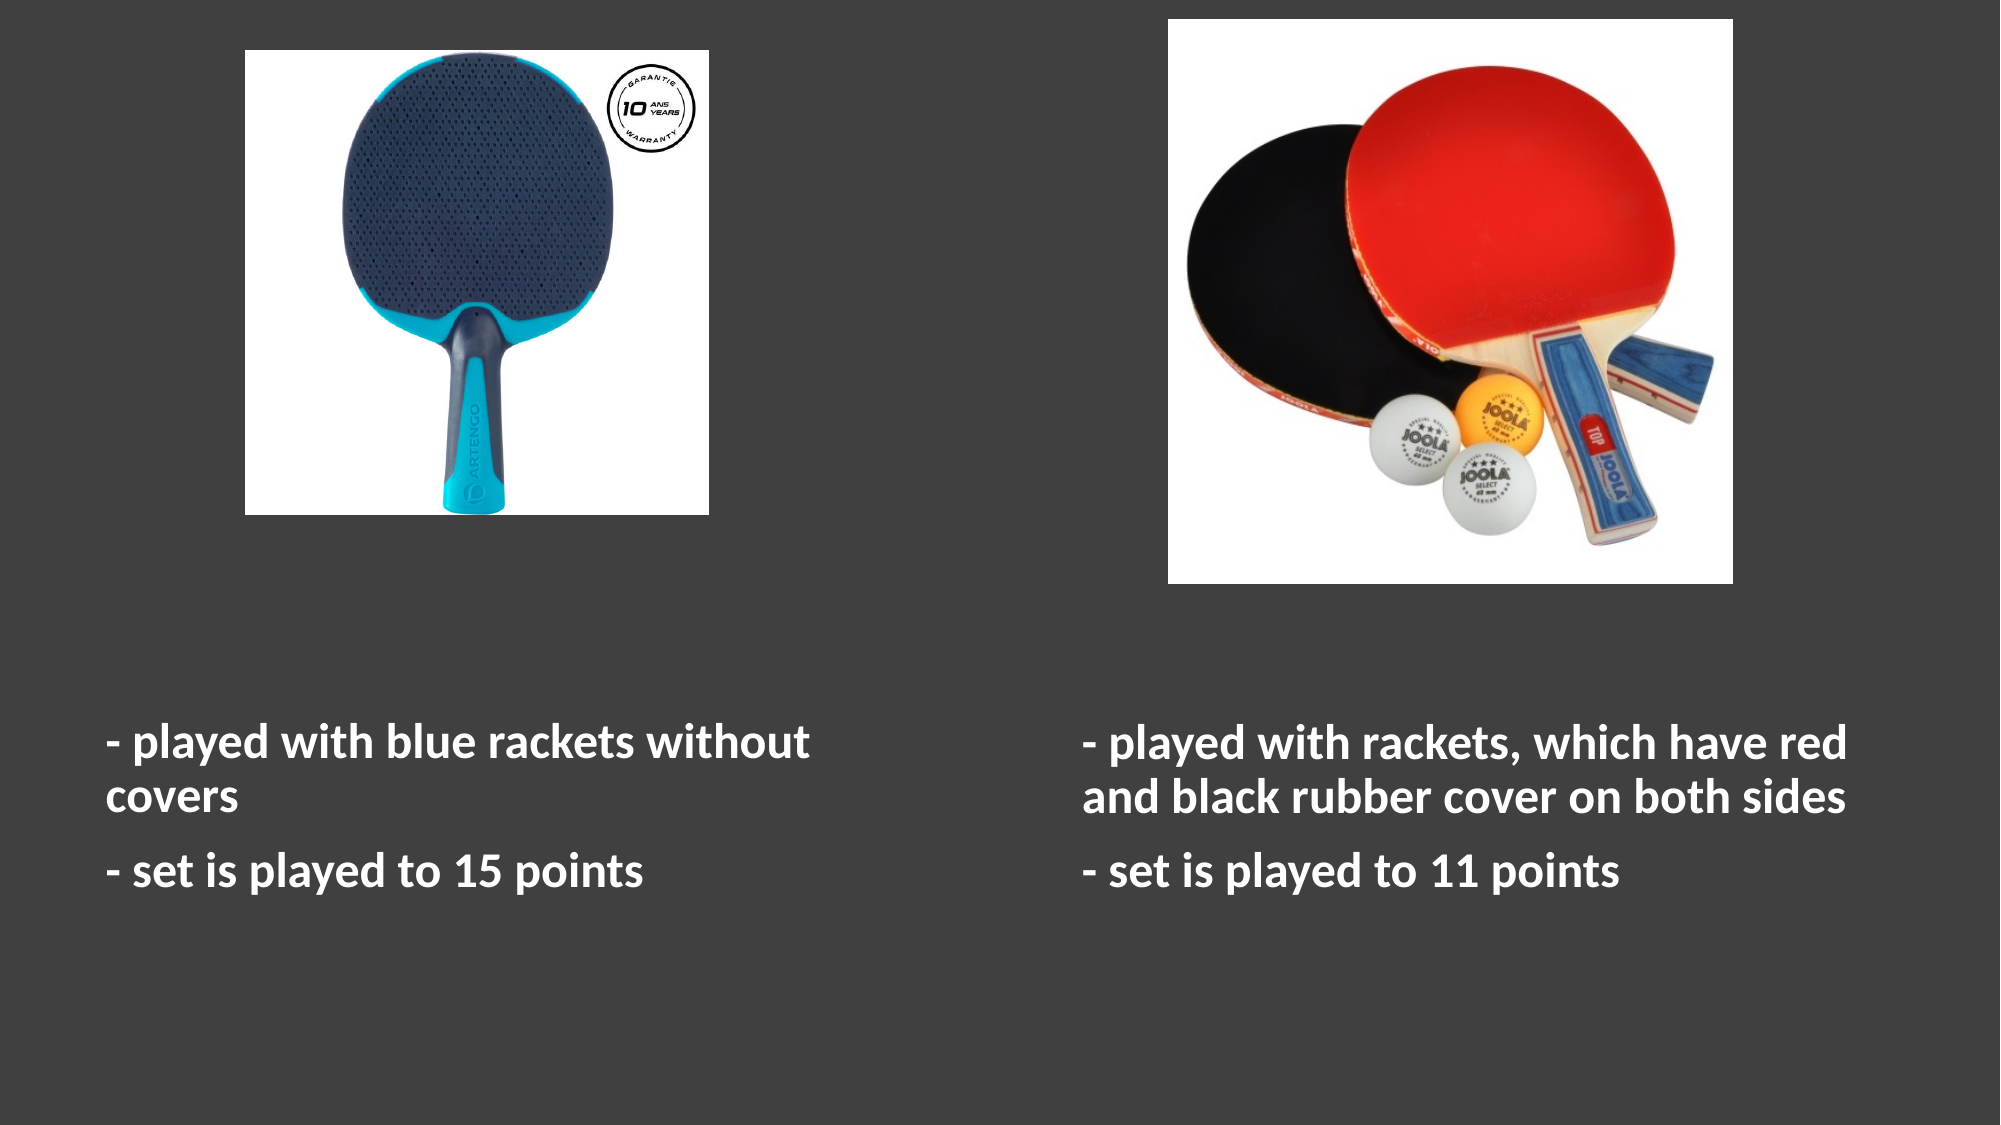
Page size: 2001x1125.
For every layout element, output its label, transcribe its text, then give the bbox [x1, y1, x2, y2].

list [245, 50, 709, 515]
list - played with blue rackets without covers - set is played to 15 points [90, 638, 937, 907]
list - played with rackets, which have red and black rubber cover on both sides - set is played to 11 points [1066, 657, 1917, 907]
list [1168, 19, 1733, 584]
